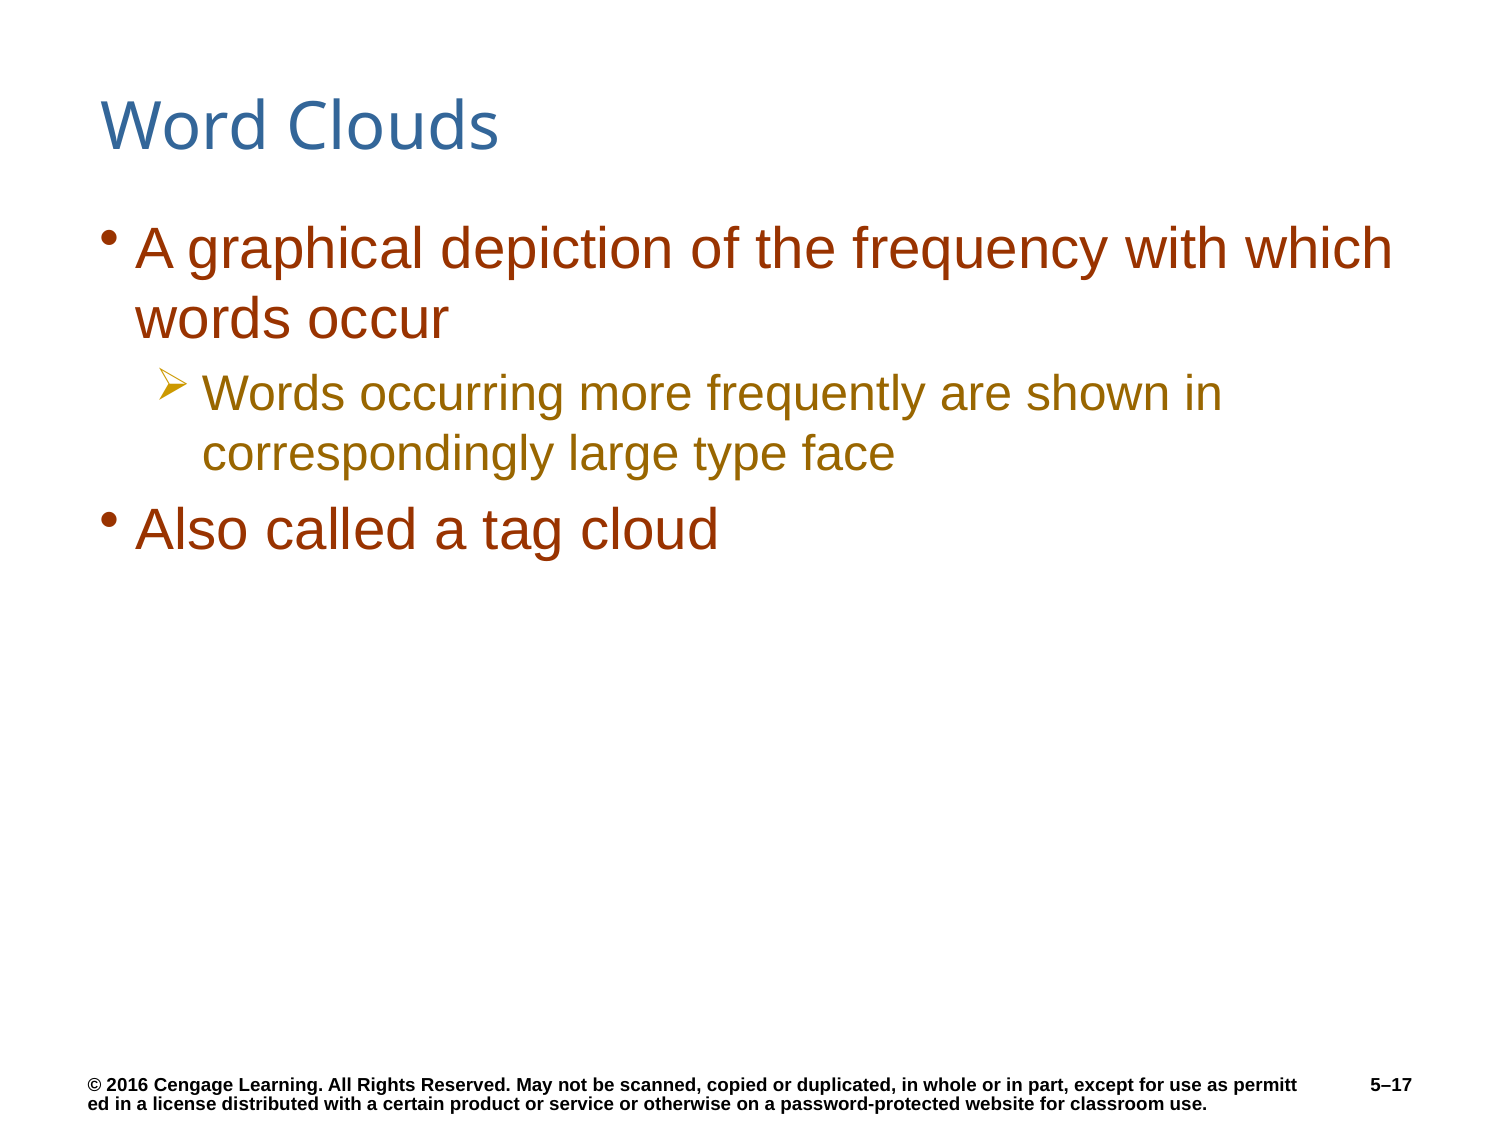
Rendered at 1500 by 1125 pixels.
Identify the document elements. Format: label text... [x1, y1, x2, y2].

footer © 2016 Cengage Learning. All Rights Reserved. May not be scanned, copied or duplicated, in whole or in part, except for use as permitted in a license distributed with a certain product or service or otherwise on a password-protected website for classroom use. [87, 1057, 1050, 1103]
title Word Clouds [85, 75, 1411, 171]
slide_number 5–17 [1050, 1042, 1413, 1103]
list A graphical depiction of the frequency with which words occur Words occurring more frequently are shown in correspondingly large type face Also called a tag cloud [84, 202, 1414, 1013]
